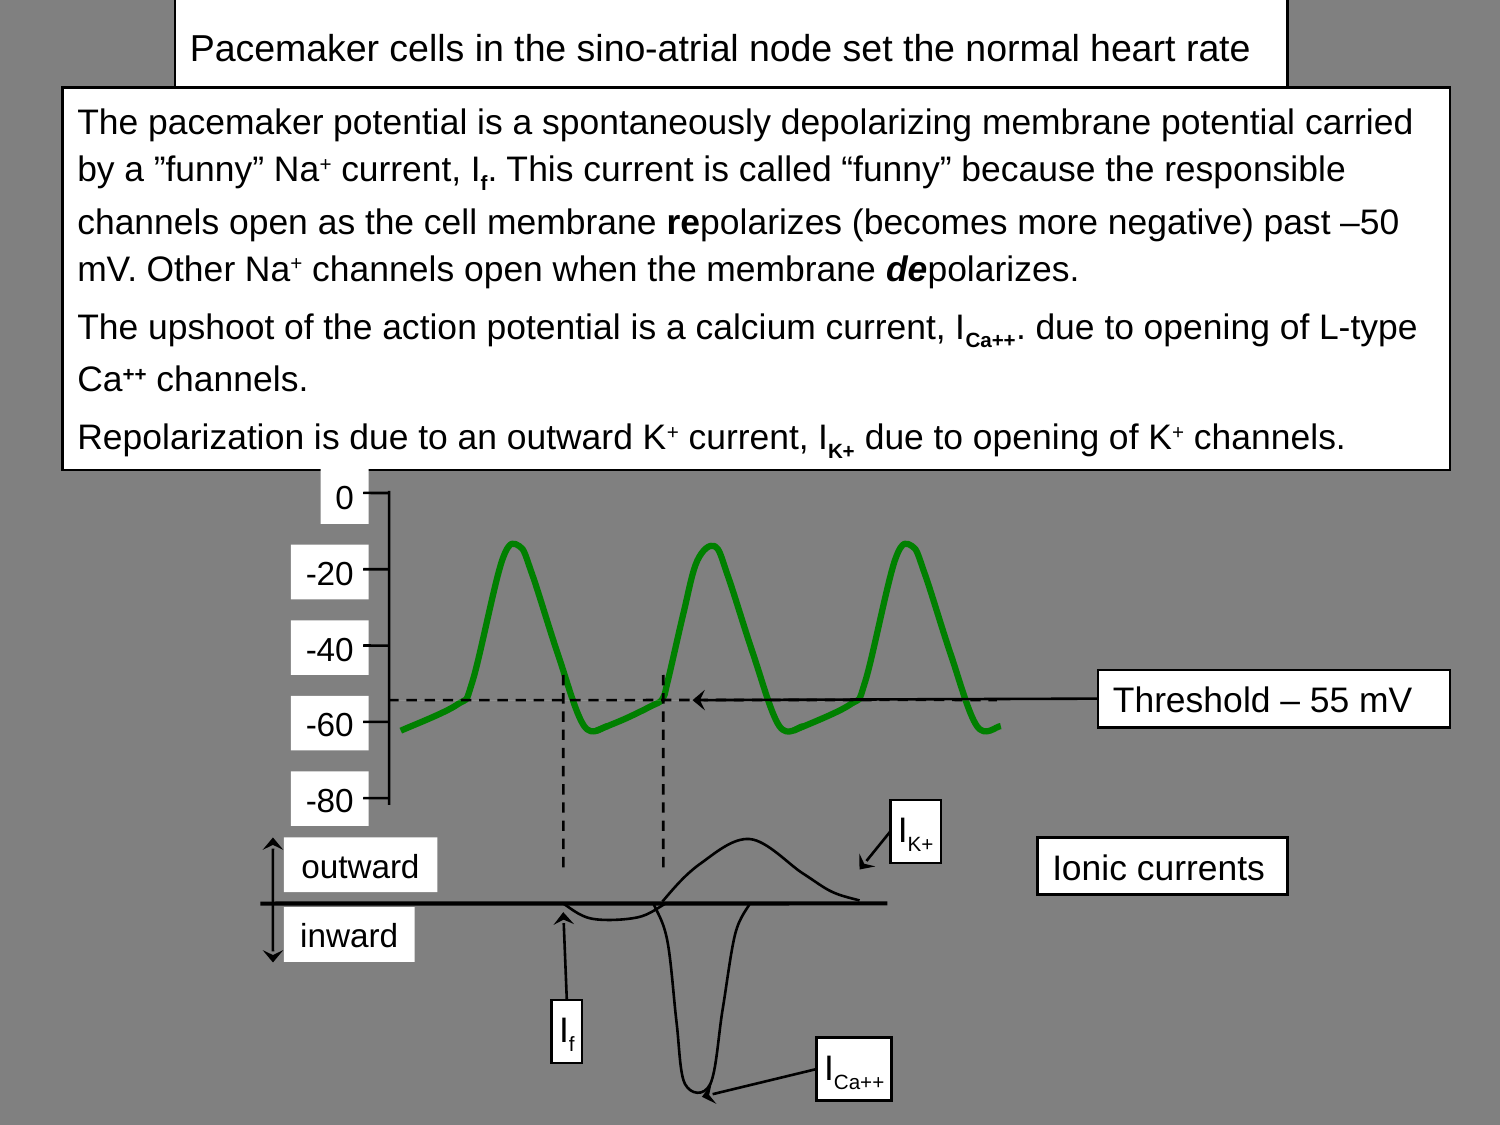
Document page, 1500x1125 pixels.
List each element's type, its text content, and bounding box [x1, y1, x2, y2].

text_box The pacemaker potential is a spontaneously depolarizing membrane potential carried by a ”funny” Na+ current, If. This current is called “funny” because the responsible channels open as the cell membrane repolarizes (becomes more negative) past –50 mV. Other Na+ channels open when the membrane depolarizes. The upshoot of the action potential is a calcium current, ICa++. due to opening of L-type Ca++ channels. Repolarization is due to an outward K+ current, IK+ due to opening of K+ channels. [62, 87, 1450, 470]
title Pacemaker cells in the sino-atrial node set the normal heart rate [174, 0, 1289, 87]
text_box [260, 468, 1451, 1098]
